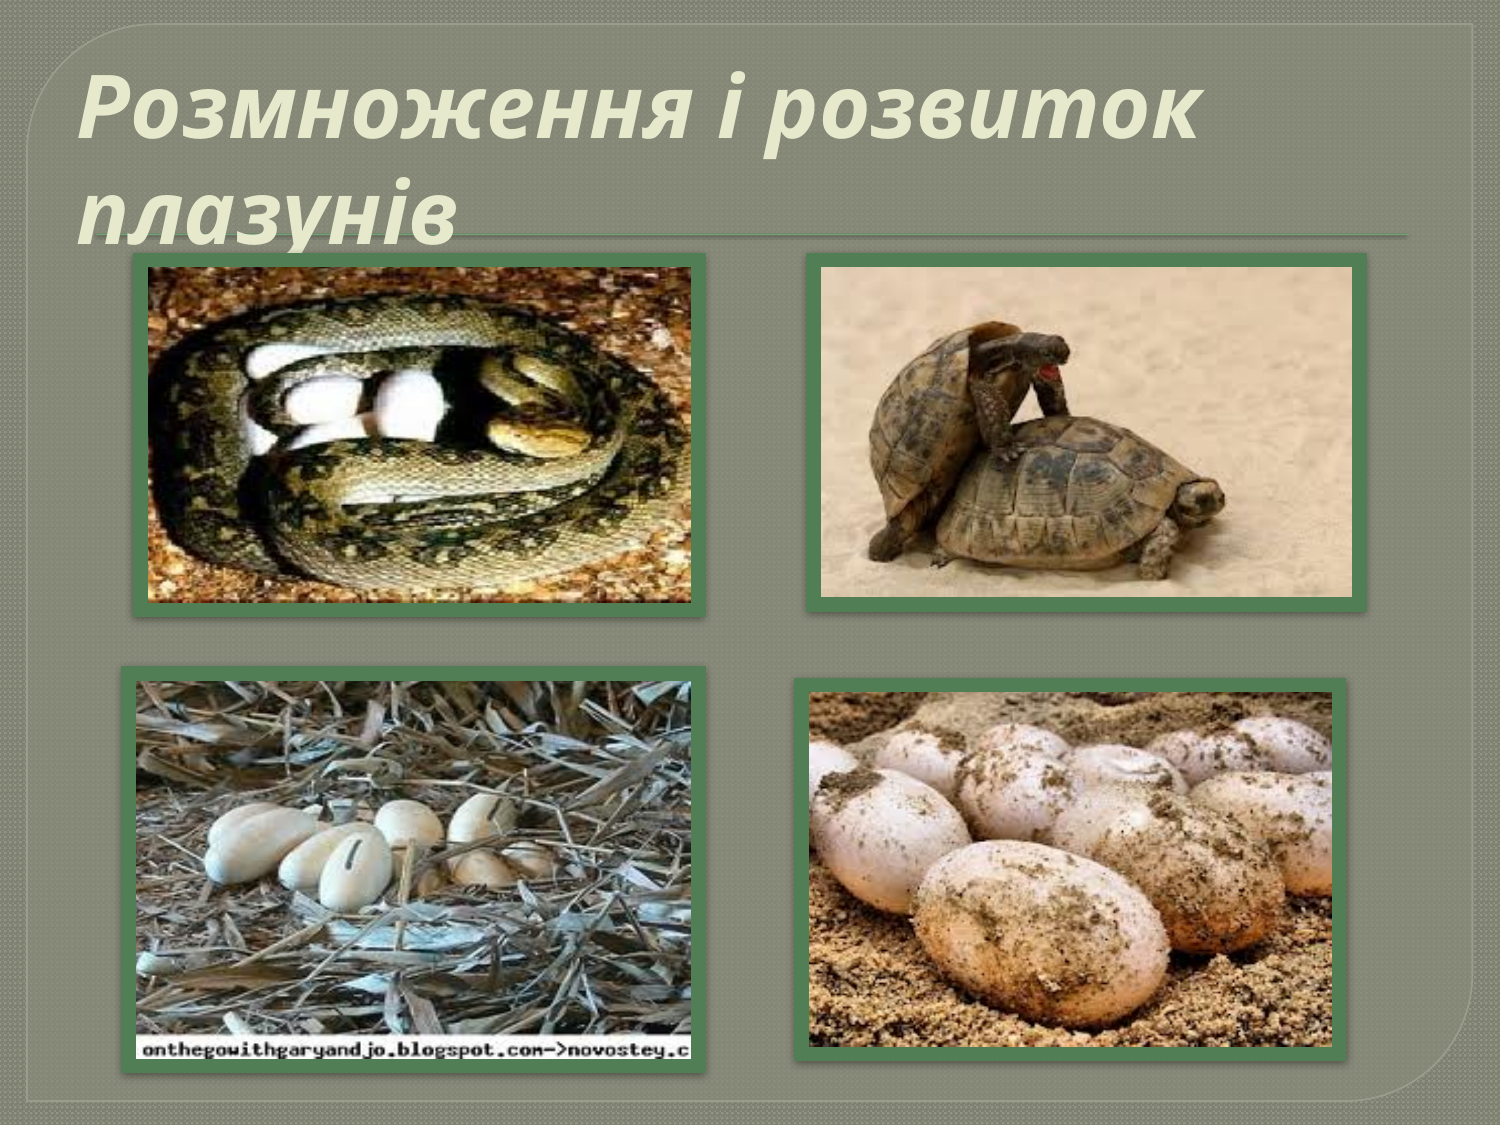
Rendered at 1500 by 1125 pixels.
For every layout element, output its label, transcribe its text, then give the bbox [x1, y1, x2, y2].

picture [135, 680, 692, 1059]
title Розмноження і розвиток плазунів [53, 41, 1425, 270]
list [147, 266, 692, 603]
picture [808, 692, 1333, 1048]
picture [820, 266, 1353, 598]
